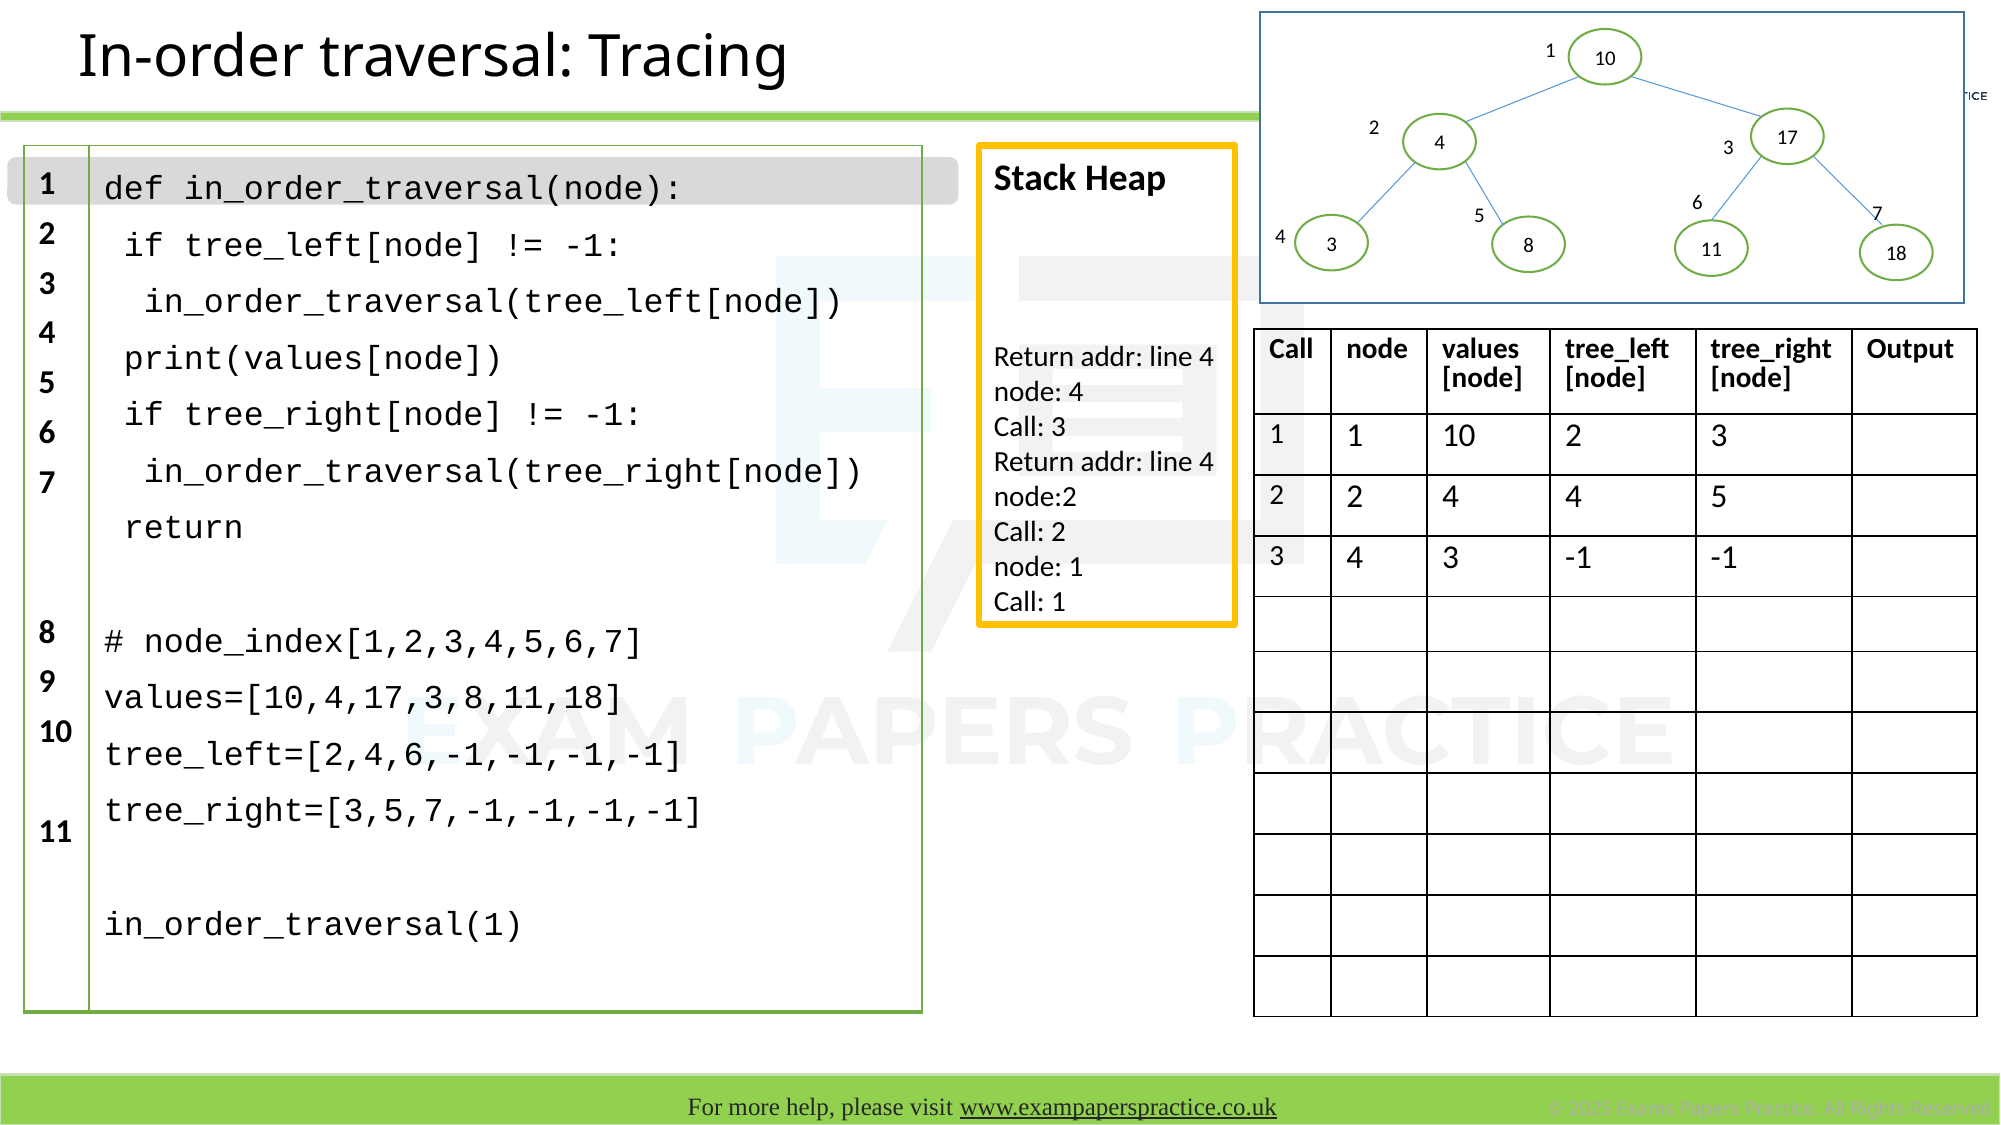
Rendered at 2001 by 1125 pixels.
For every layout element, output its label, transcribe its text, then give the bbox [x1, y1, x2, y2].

table_cell 10 [1428, 415, 1549, 474]
table_cell -1 [1697, 537, 1851, 596]
table_cell [1697, 896, 1851, 955]
table_cell [1255, 774, 1330, 833]
table_cell [1853, 652, 1976, 711]
table_cell [1332, 713, 1426, 772]
table_cell 2 [1551, 415, 1695, 474]
table_cell [1255, 896, 1330, 955]
table_cell [1551, 957, 1695, 1016]
table_header tree_left [node] [1551, 330, 1695, 413]
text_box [1260, 12, 1965, 303]
text_box Stack Heap Return addr: line 4 node: 4 Call: 3 Return addr: line 4 node:2 Call: 2 node: 1 Call: 1 [979, 145, 1236, 625]
table_cell [1853, 835, 1976, 894]
table_cell [1551, 896, 1695, 955]
table_cell [1853, 896, 1976, 955]
table_cell [1853, 476, 1976, 535]
table_cell [1332, 957, 1426, 1016]
table_cell [1551, 835, 1695, 894]
table_cell [1697, 652, 1851, 711]
table_cell 4 [1332, 537, 1426, 596]
table_header def in_order_traversal(node): if tree_left[node] != -1: in_order_traversal(tree_left[node]) print(values[node]) if tree_right[node] != -1: in_order_traversal(tree_right[node]) return # node_index[1,2,3,4,5,6,7] values=[10,4,17,3,8,11,18] tree_left=[2,4,6,-1,-1,-1,-1] tree_right=[3,5,7,-1,-1,-1,-1] in_order_traversal(1) [90, 146, 921, 1010]
table_cell [1428, 835, 1549, 894]
table_cell [1255, 597, 1330, 651]
table_header node [1332, 330, 1426, 413]
table_cell 2 [1332, 476, 1426, 535]
table_header 1 2 3 4 5 6 7 8 9 10 11 [25, 146, 88, 1010]
table_cell [1551, 713, 1695, 772]
table_cell 4 [1551, 476, 1695, 535]
table_cell [1697, 957, 1851, 1016]
table_cell 4 [1428, 476, 1549, 535]
table_cell 2 [1255, 476, 1330, 535]
table_cell [1332, 835, 1426, 894]
table_cell 3 [1255, 537, 1330, 596]
text_box [923, 157, 959, 205]
table_cell [1255, 835, 1330, 894]
table_header Call [1255, 330, 1330, 413]
text_box [7, 157, 23, 205]
table_cell [1332, 774, 1426, 833]
table_cell [1332, 597, 1426, 651]
table_header Output [1853, 330, 1976, 413]
table_cell [1853, 537, 1976, 596]
table_cell [1428, 896, 1549, 955]
table_cell [1697, 774, 1851, 833]
table_cell [1332, 896, 1426, 955]
table_cell 5 [1697, 476, 1851, 535]
table_cell 3 [1428, 537, 1549, 596]
table_cell 3 [1697, 415, 1851, 474]
table_cell [1853, 774, 1976, 833]
table_cell [1551, 774, 1695, 833]
table_cell [1697, 713, 1851, 772]
table_cell [1428, 957, 1549, 1016]
table_cell [1853, 597, 1976, 651]
table_cell [1332, 652, 1426, 711]
table_cell [1428, 652, 1549, 711]
table_header tree_right [node] [1697, 330, 1851, 413]
table_cell [1428, 774, 1549, 833]
table_cell [1551, 597, 1695, 651]
table_cell 1 [1332, 415, 1426, 474]
table_cell -1 [1551, 537, 1695, 596]
table_cell 1 [1255, 415, 1330, 474]
table_header values [node] [1428, 330, 1549, 413]
table_cell [1428, 713, 1549, 772]
table_cell [1853, 415, 1976, 474]
title In-order traversal: Tracing [63, 9, 1405, 106]
table_cell [1255, 713, 1330, 772]
table_cell [1853, 957, 1976, 1016]
table_cell [1853, 713, 1976, 772]
table_cell [1255, 957, 1330, 1016]
table_cell [1551, 652, 1695, 711]
table_cell [1255, 652, 1330, 711]
table_cell [1428, 597, 1549, 651]
table_cell [1697, 835, 1851, 894]
table_cell [1697, 597, 1851, 651]
